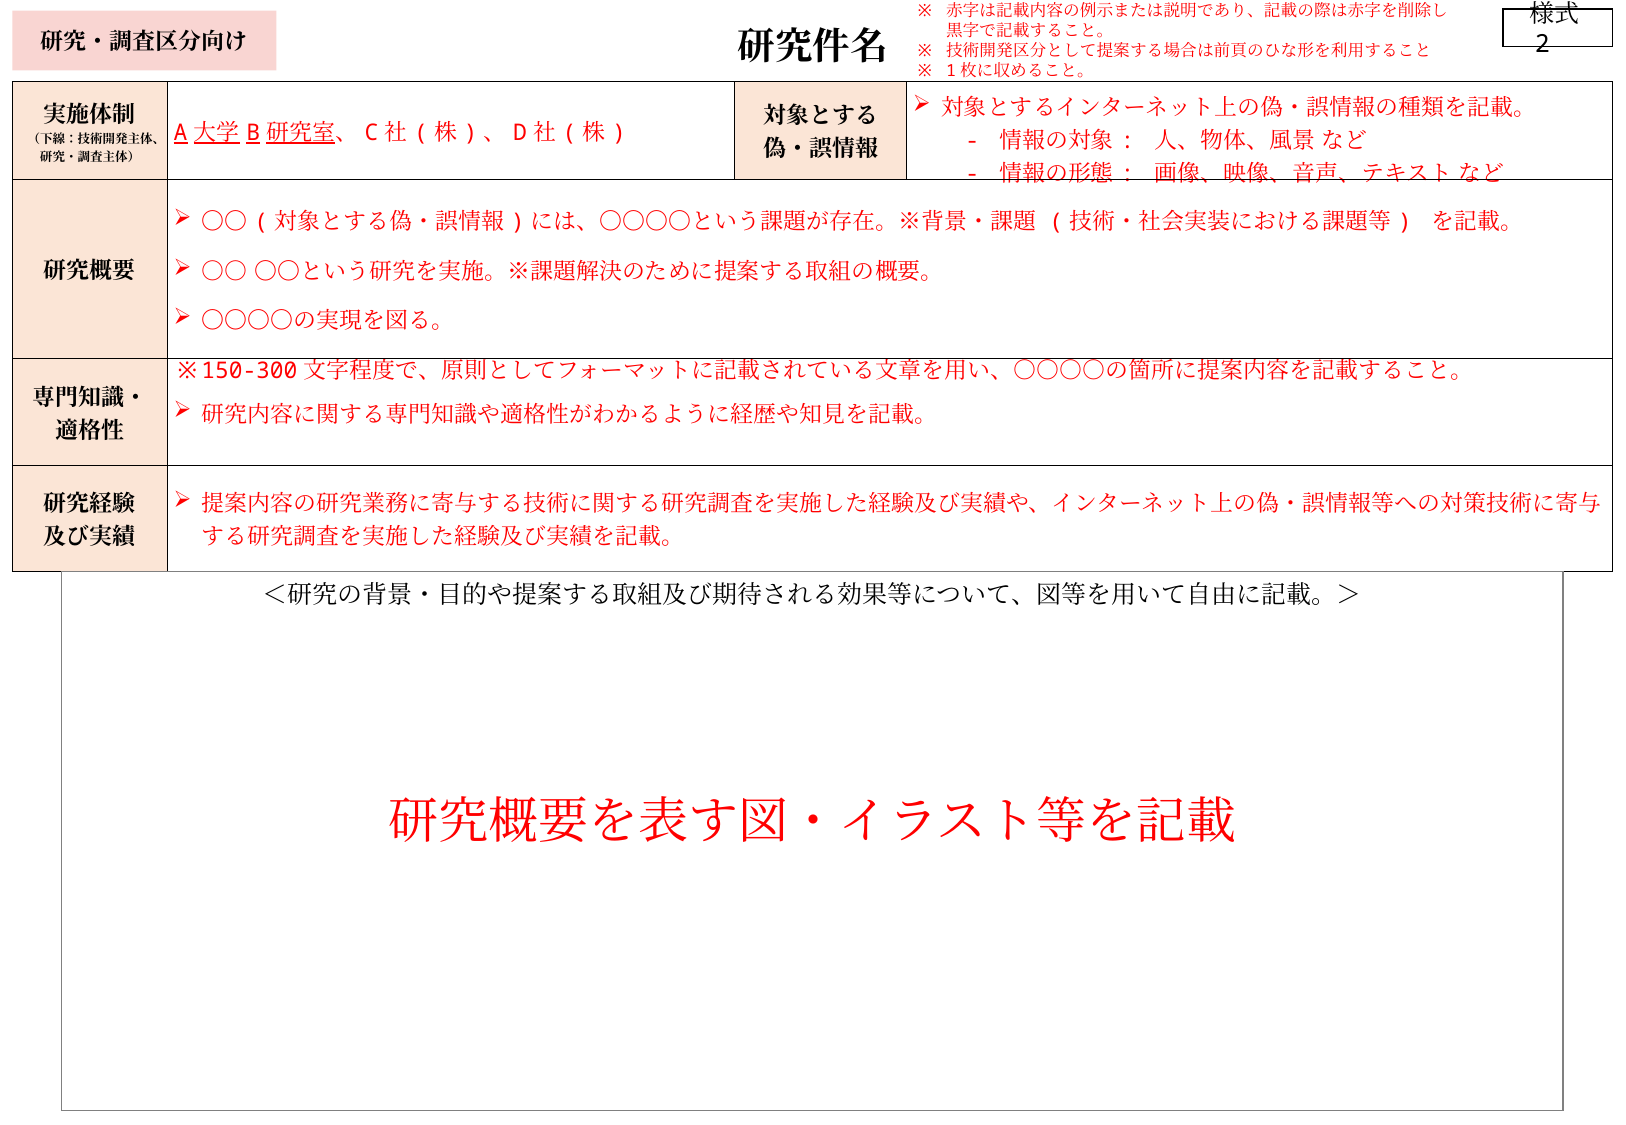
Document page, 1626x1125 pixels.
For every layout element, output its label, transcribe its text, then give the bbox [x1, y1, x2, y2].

table_header 対象とする 偽・誤情報 [735, 82, 906, 179]
table_cell 〇〇(対象とする偽・誤情報)には、〇〇〇〇という課題が存在。※背景・課題 (技術・社会実装における課題等) を記載。 ○○〇〇という研究を実施。※課題解決のために提案する取組の概要。 〇〇〇〇の実現を図る。 ※150-300文字程度で、原則としてフォーマットに記載されている文章を用い、○○○○の箇所に提案内容を記載すること。 [168, 180, 1612, 358]
text_box 赤字は記載内容の例示または説明であり、記載の際は赤字を削除し黒字で記載すること。 技術開発区分として提案する場合は前頁のひな形を利用すること 1枚に収めること。 [903, 0, 1480, 88]
text_box 研究件名 [1480, 14, 1625, 75]
table_header 対象とするインターネット上の偽・誤情報の種類を記載。 - 情報の対象: 人、物体、風景 など - 情報の形態: 画像、映像、音声、テキスト など [907, 82, 1612, 179]
table_header 実施体制 （下線：技術開発主体、研究・調査主体） [13, 82, 167, 179]
text_box 研究件名 [0, 14, 903, 75]
table_cell 研究内容に関する専門知識や適格性がわかるように経歴や知見を記載。 [168, 359, 1612, 465]
table_cell 提案内容の研究業務に寄与する技術に関する研究調査を実施した経験及び実績や、インターネット上の偽・誤情報等への対策技術に寄与する研究調査を実施した経験及び実績を記載。 [168, 466, 1612, 571]
table_cell 専門知識・ 適格性 [13, 359, 167, 465]
table_cell 研究概要 [13, 180, 167, 358]
table_header A大学B研究室、C社(株)、D社(株) [168, 82, 734, 179]
table_cell 研究経験 及び実績 [13, 466, 167, 571]
text_box 研究・調査区分向け [12, 10, 277, 71]
text_box ＜研究の背景・目的や提案する取組及び期待される効果等について、図等を用いて自由に記載。＞ 研究概要を表す図・イラスト等を記載 [61, 571, 1564, 1111]
text_box 様式2 [1502, 8, 1614, 48]
